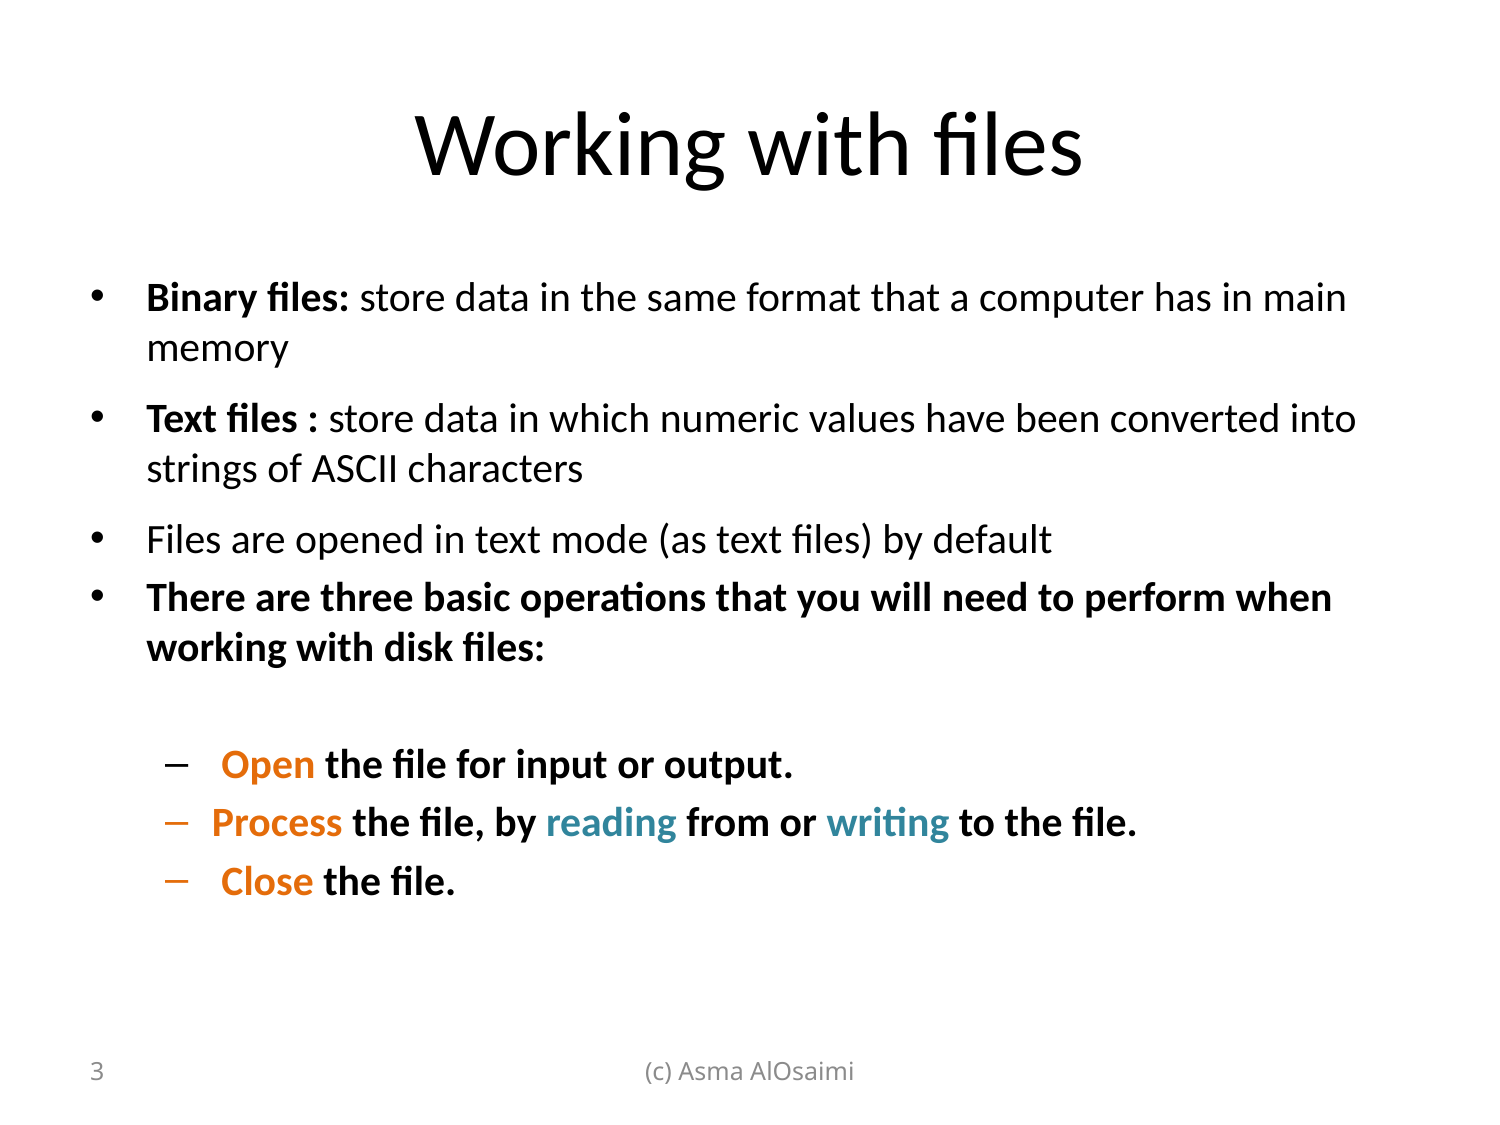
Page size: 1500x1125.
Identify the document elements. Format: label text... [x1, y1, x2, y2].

title Working with files [75, 45, 1425, 233]
slide_number 3 [75, 1042, 425, 1103]
list Binary files: store data in the same format that a computer has in main memory Text files : store data in which numeric values have been converted into strings of ASCII characters Files are opened in text mode (as text files) by default There are three basic operations that you will need to perform when working with disk files: Open the file for input or output. Process the file, by reading from or writing to the file. Close the file. [75, 262, 1425, 1005]
footer (c) Asma AlOsaimi [512, 1042, 988, 1103]
